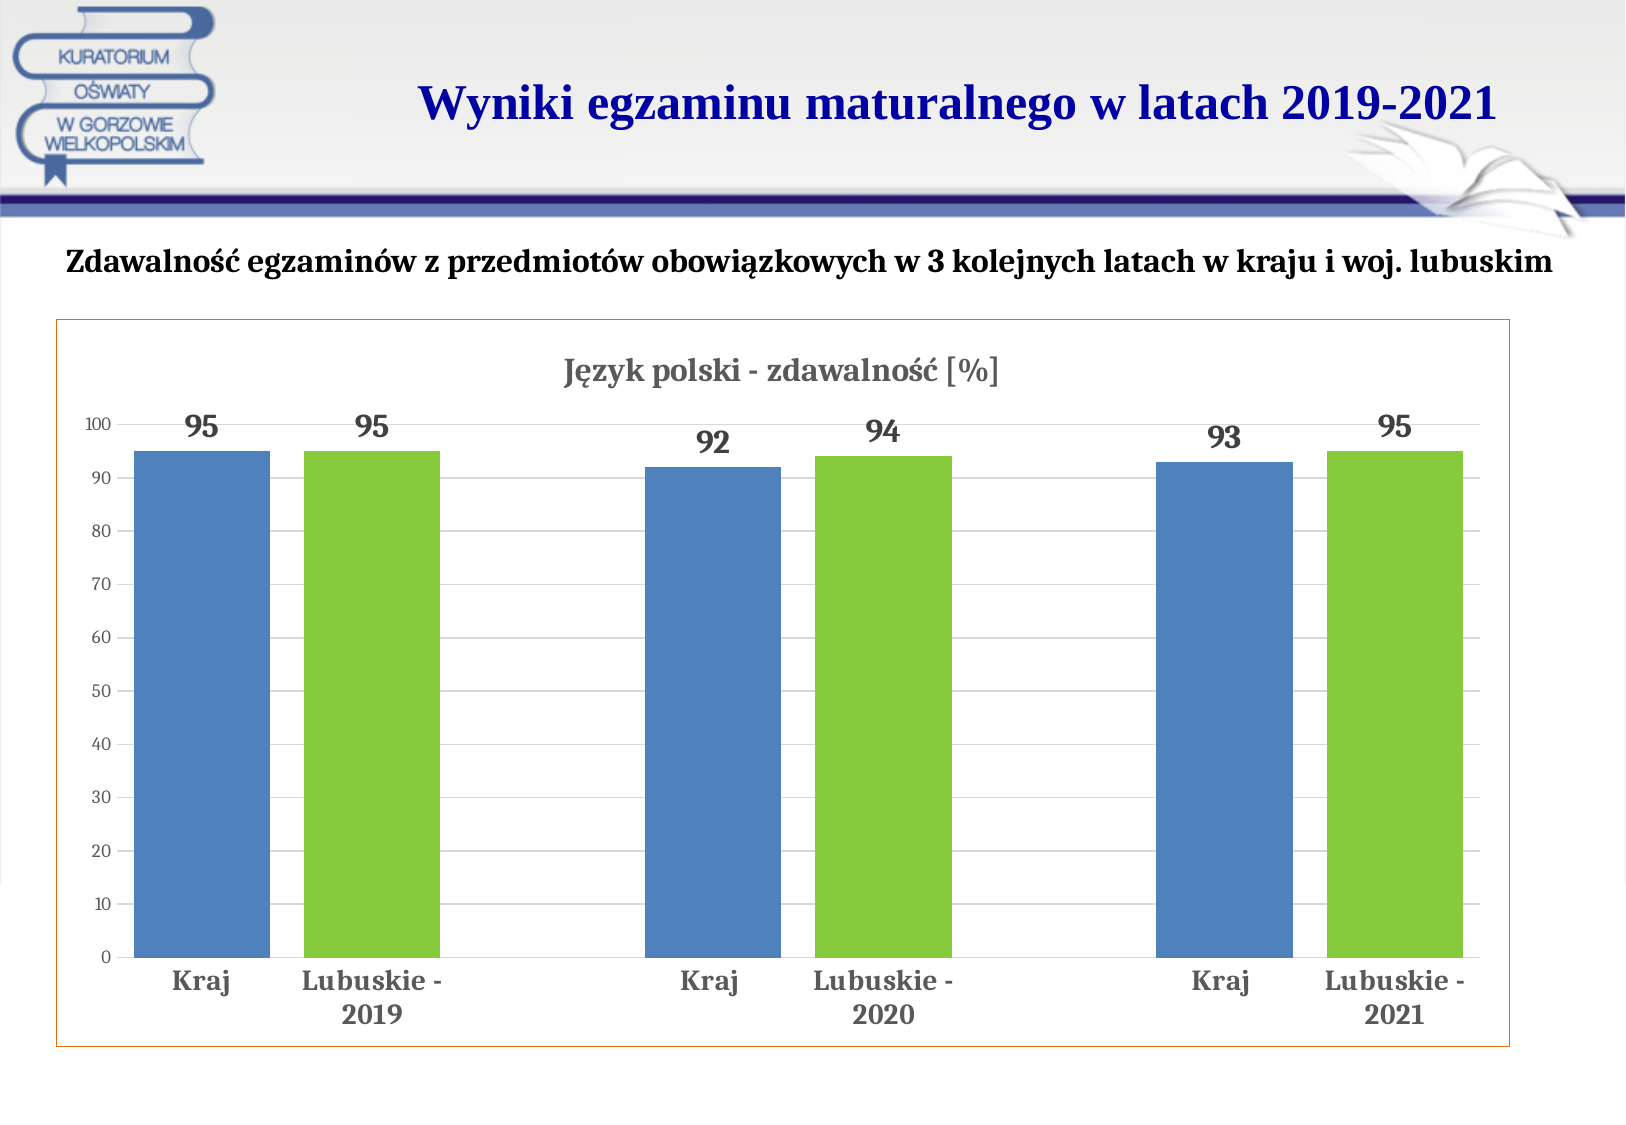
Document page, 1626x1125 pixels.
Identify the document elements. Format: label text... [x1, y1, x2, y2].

picture [0, 0, 1626, 1125]
list Zdawalność egzaminów z przedmiotów obowiązkowych w 3 kolejnych latach w kraju i woj. lubuskim [23, 231, 1598, 857]
title Wyniki egzaminu maturalnego w latach 2019-2021 [317, 23, 1600, 176]
chart [56, 318, 1510, 1048]
